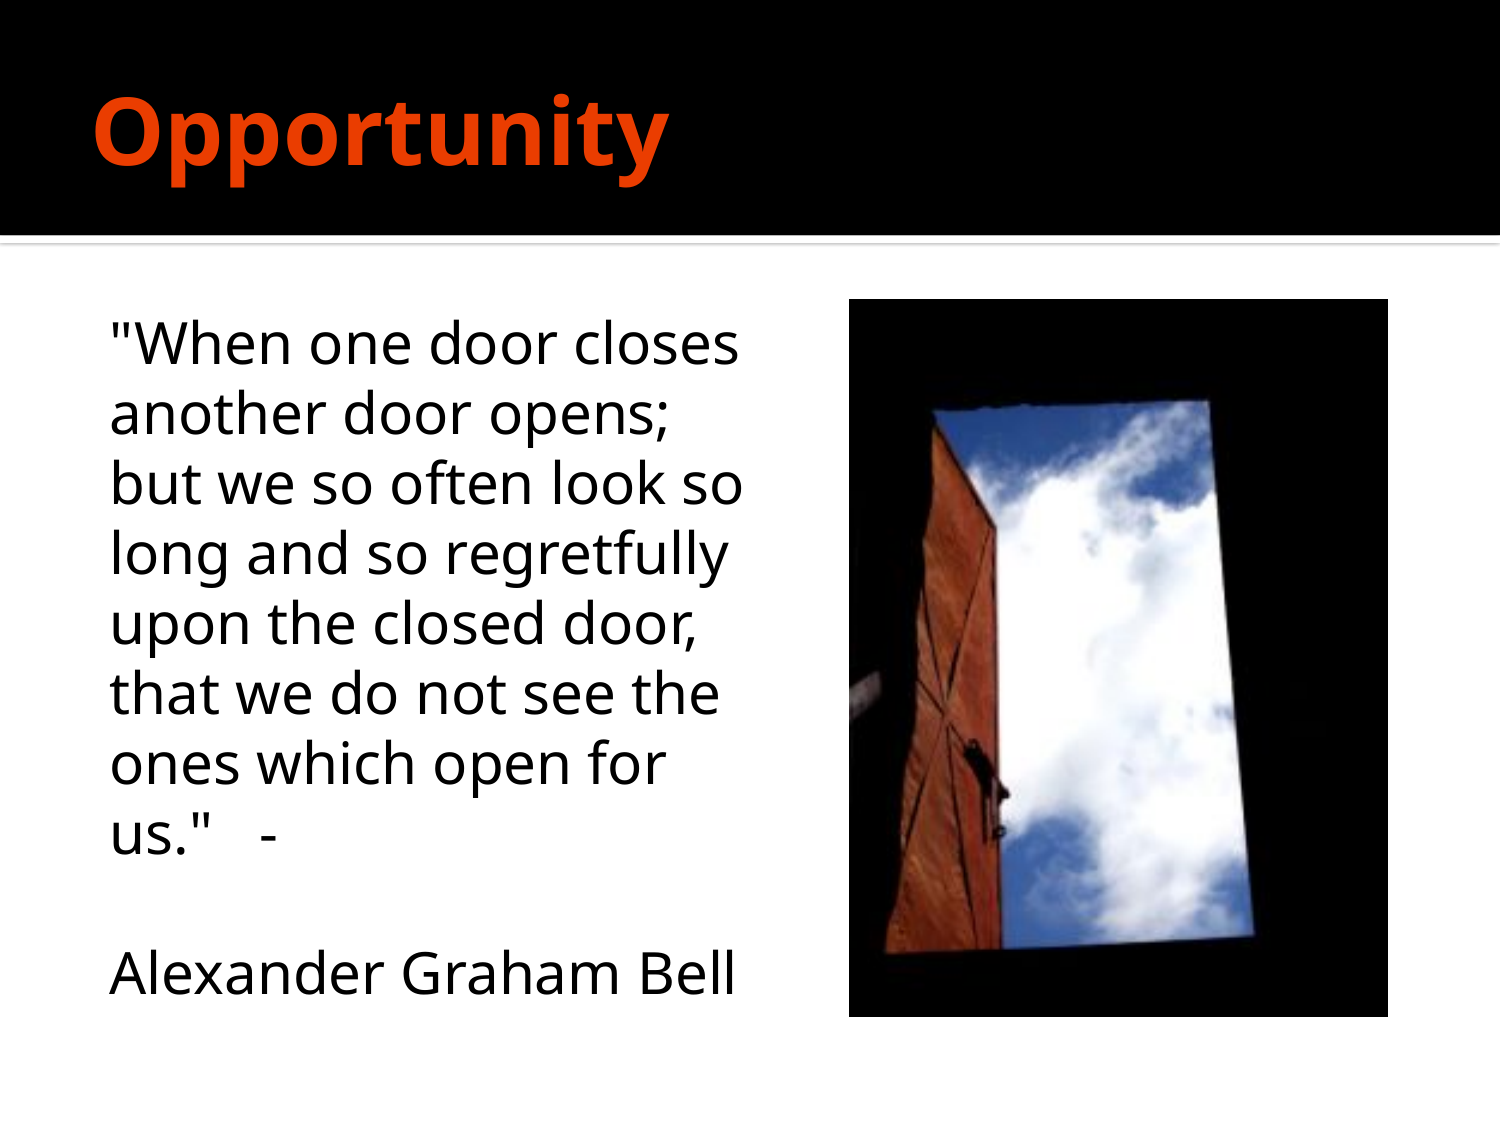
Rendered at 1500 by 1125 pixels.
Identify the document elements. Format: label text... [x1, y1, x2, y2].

picture [849, 299, 1388, 1017]
list "When one door closes another door opens; but we so often look so long and so regretfully upon the closed door, that we do not see the ones which open for us." - Alexander Graham Bell [75, 291, 788, 1050]
title Opportunity [75, 24, 1425, 231]
